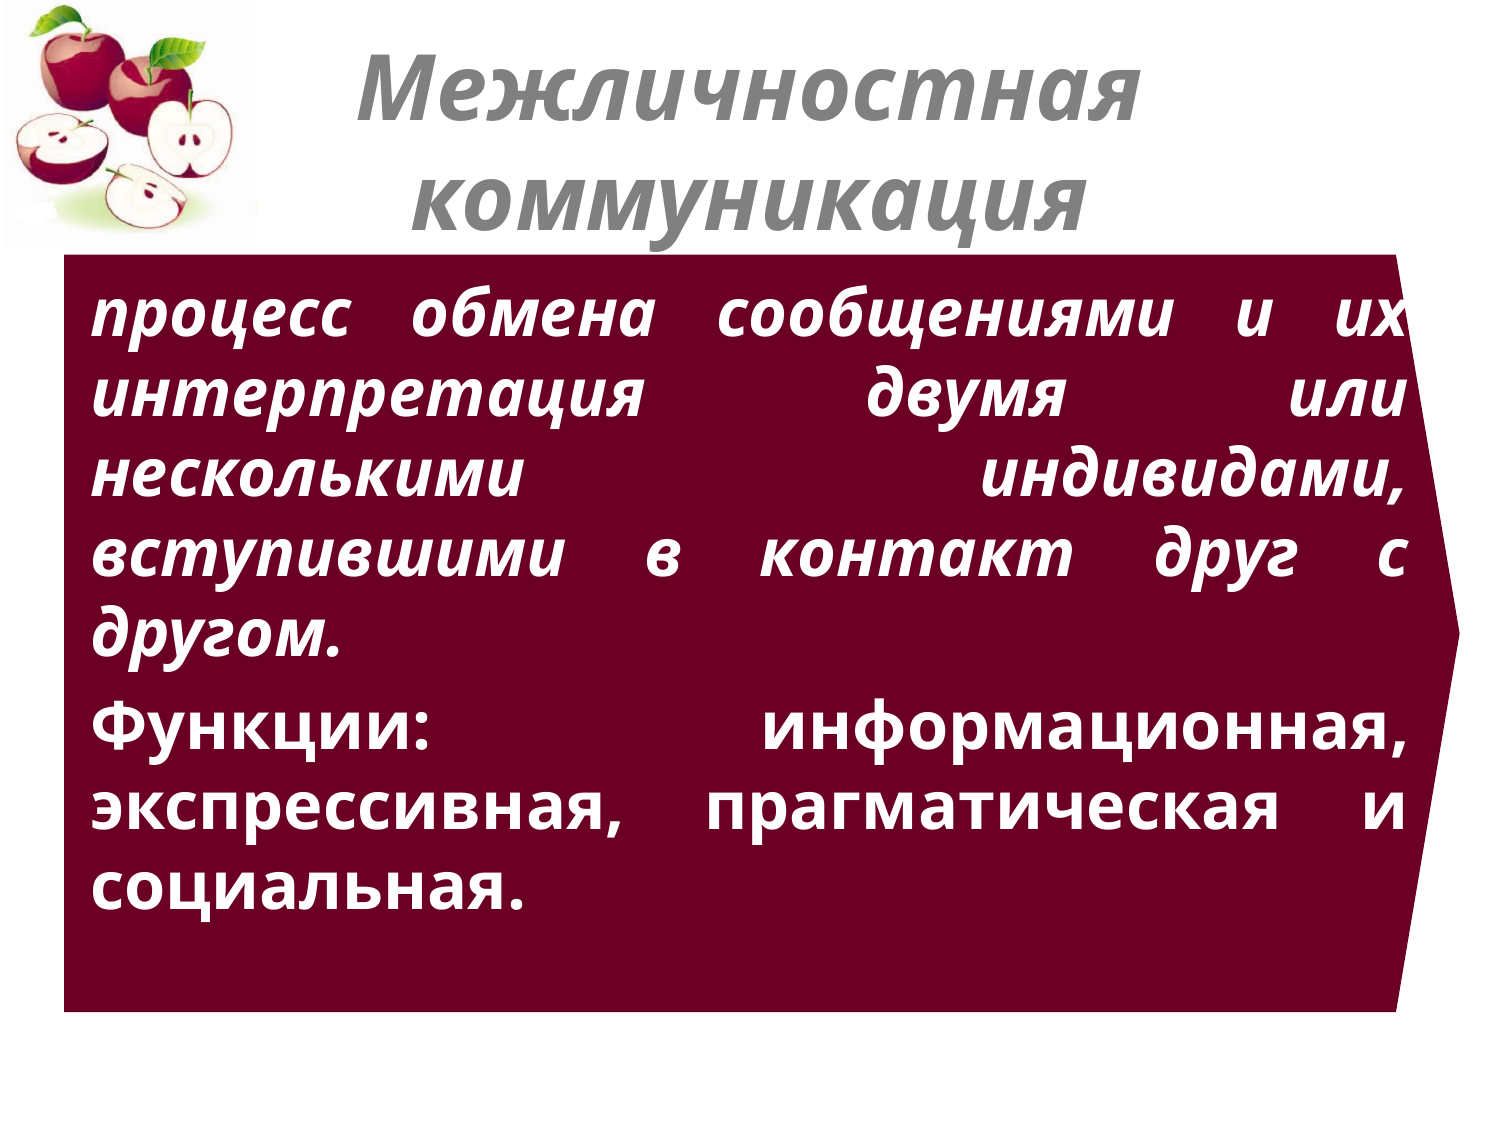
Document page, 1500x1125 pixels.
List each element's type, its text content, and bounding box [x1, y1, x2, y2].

picture [3, 0, 258, 249]
title Межличностная коммуникация [75, 45, 1425, 233]
list процесс обмена сообщениями и их интерпретация двумя или несколькими индивидами, вступившими в контакт друг с другом. Функции: информационная, экспрессивная, прагматическая и социальная. [75, 262, 1425, 1005]
